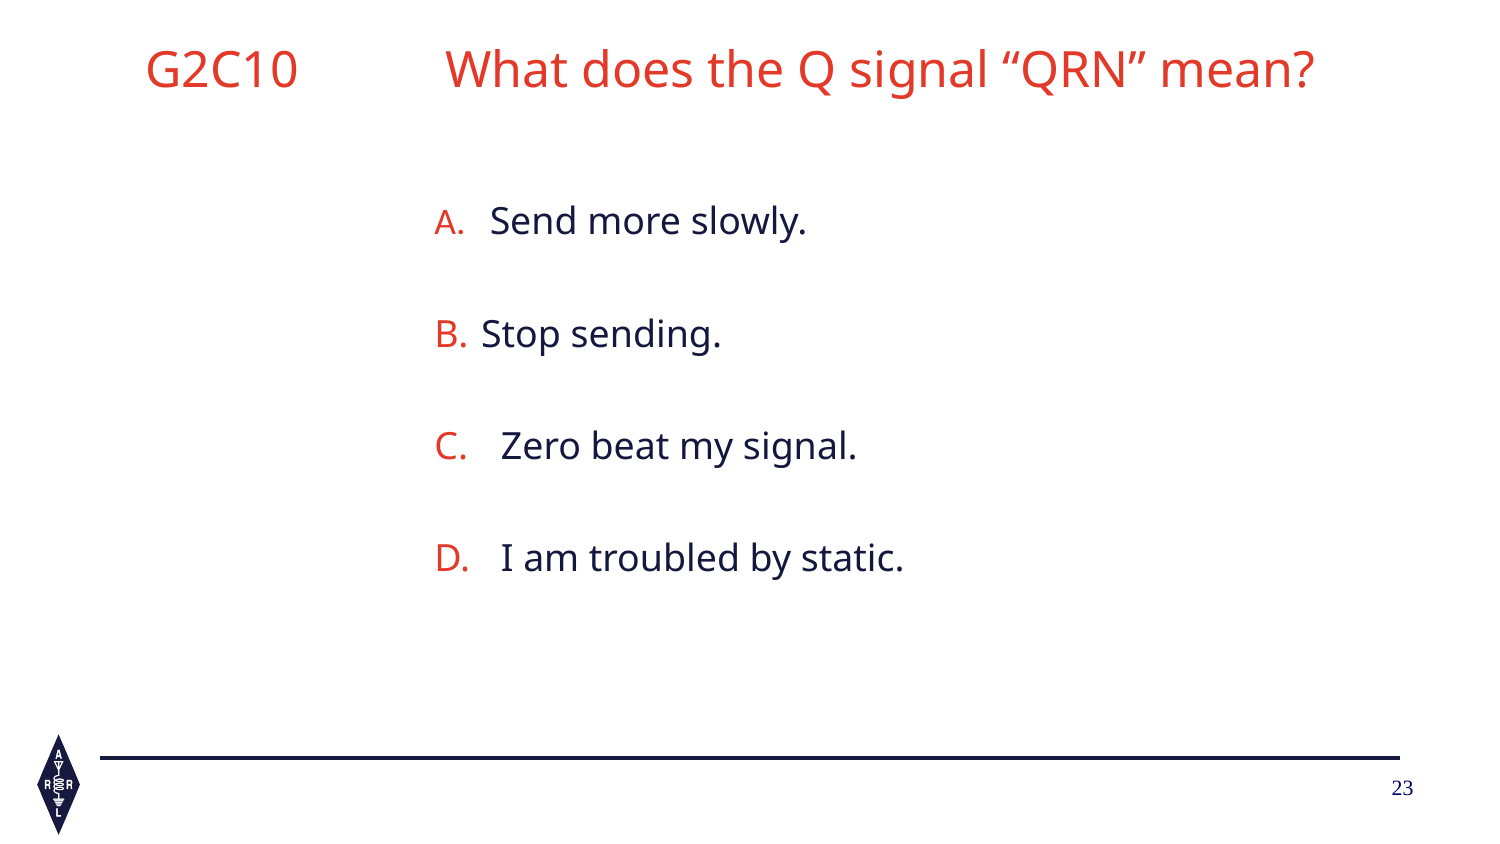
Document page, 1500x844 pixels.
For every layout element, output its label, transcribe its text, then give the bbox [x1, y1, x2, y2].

picture [37, 734, 80, 835]
list Send more slowly. Stop sending. Zero beat my signal. I am troubled by static. [434, 196, 1064, 717]
title G2C10 What does the Q signal “QRN” mean? [145, 38, 1354, 145]
text_box 23 [1353, 768, 1425, 827]
